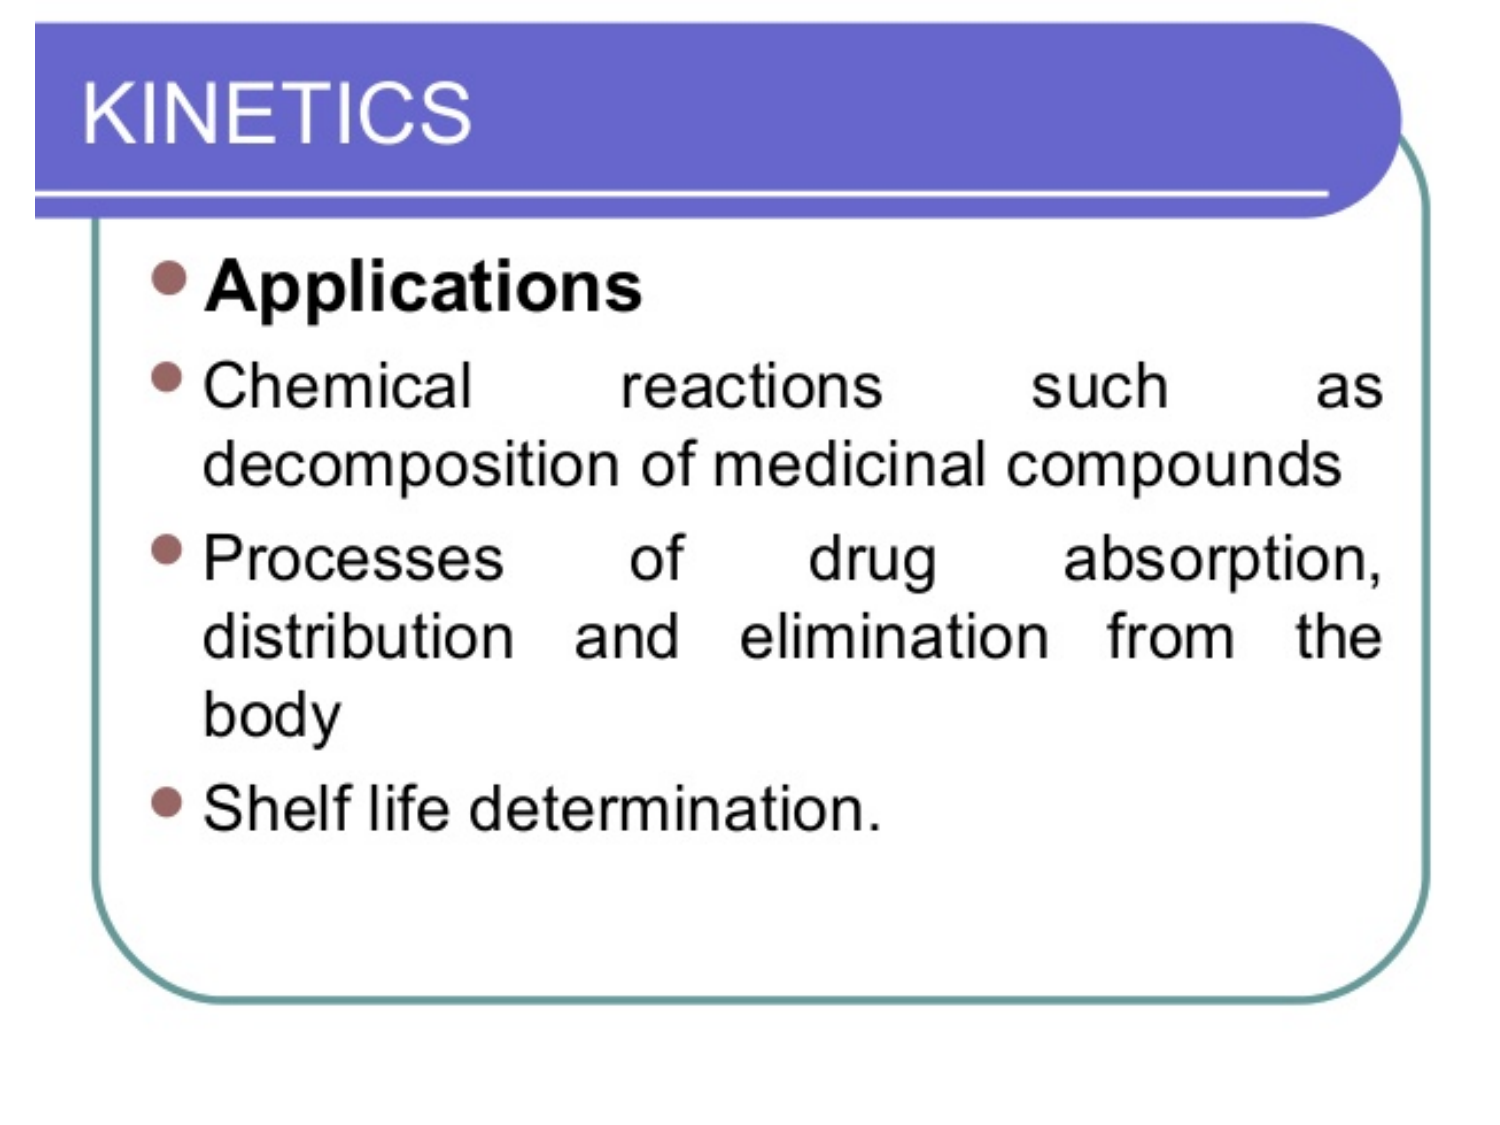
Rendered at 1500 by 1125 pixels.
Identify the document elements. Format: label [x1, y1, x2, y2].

text_box [35, 0, 1500, 1100]
